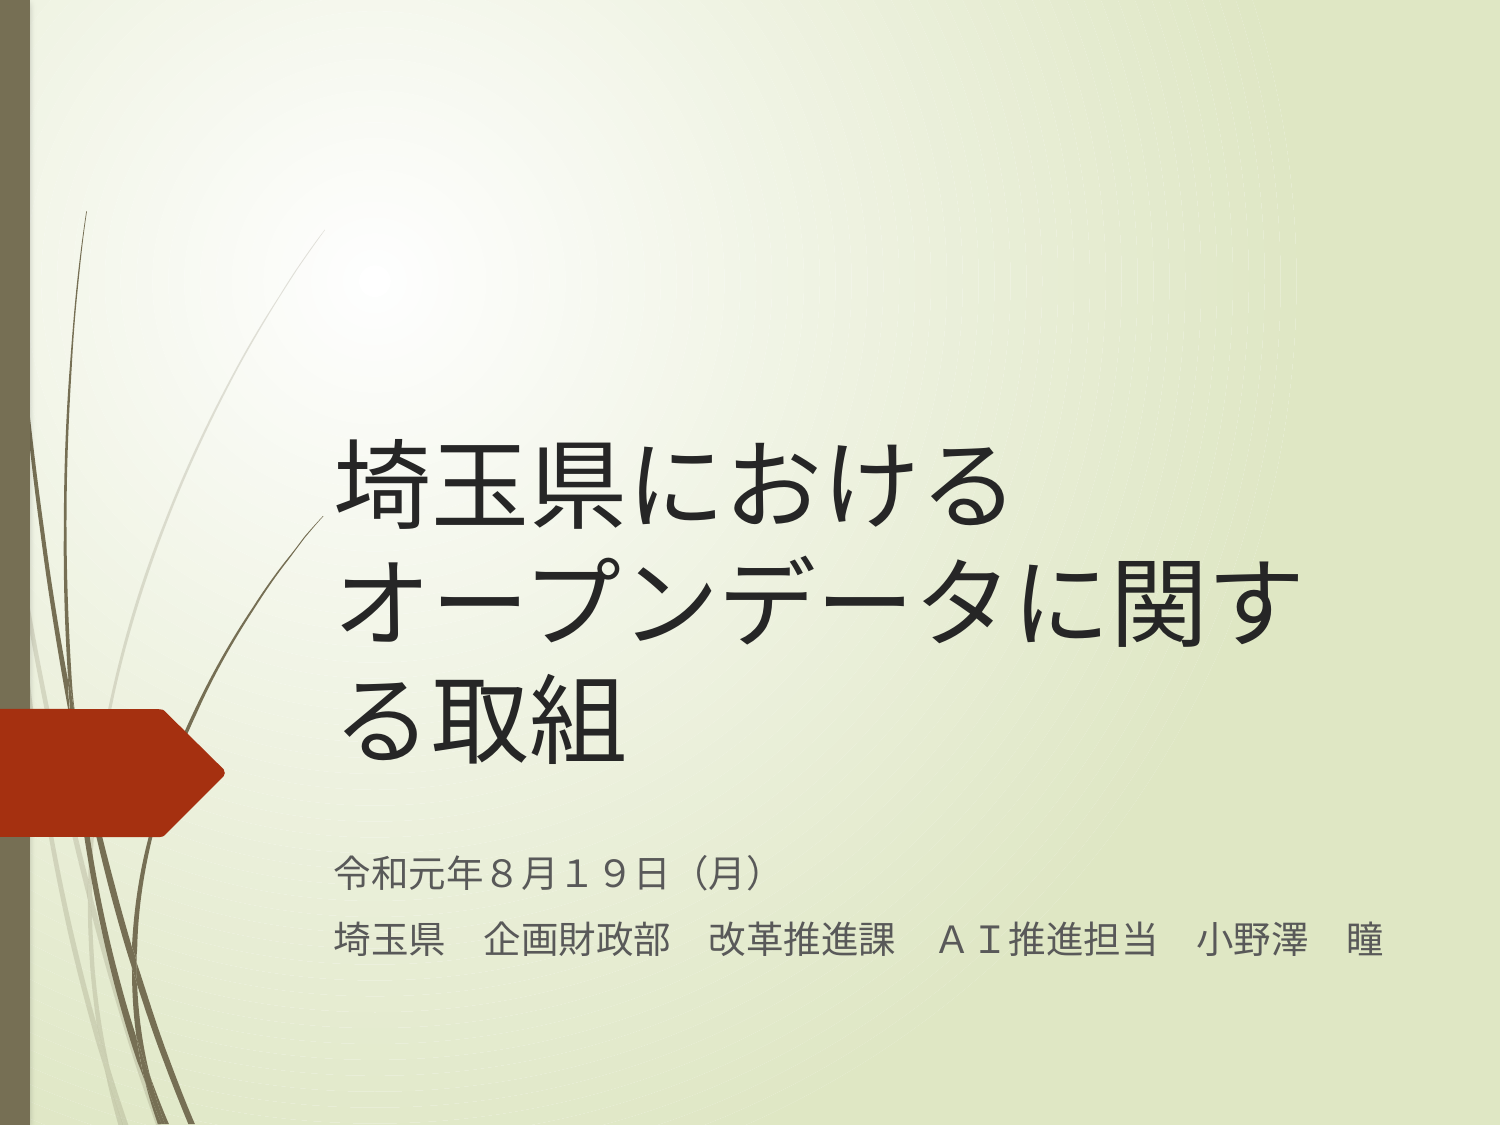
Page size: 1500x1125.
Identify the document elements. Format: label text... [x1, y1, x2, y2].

title 埼玉県における オープンデータに関する取組 [318, 412, 1402, 783]
subtitle 令和元年８月１９日（月） 埼玉県 企画財政部 改革推進課 ＡＩ推進担当 小野澤 瞳 [318, 783, 1402, 969]
